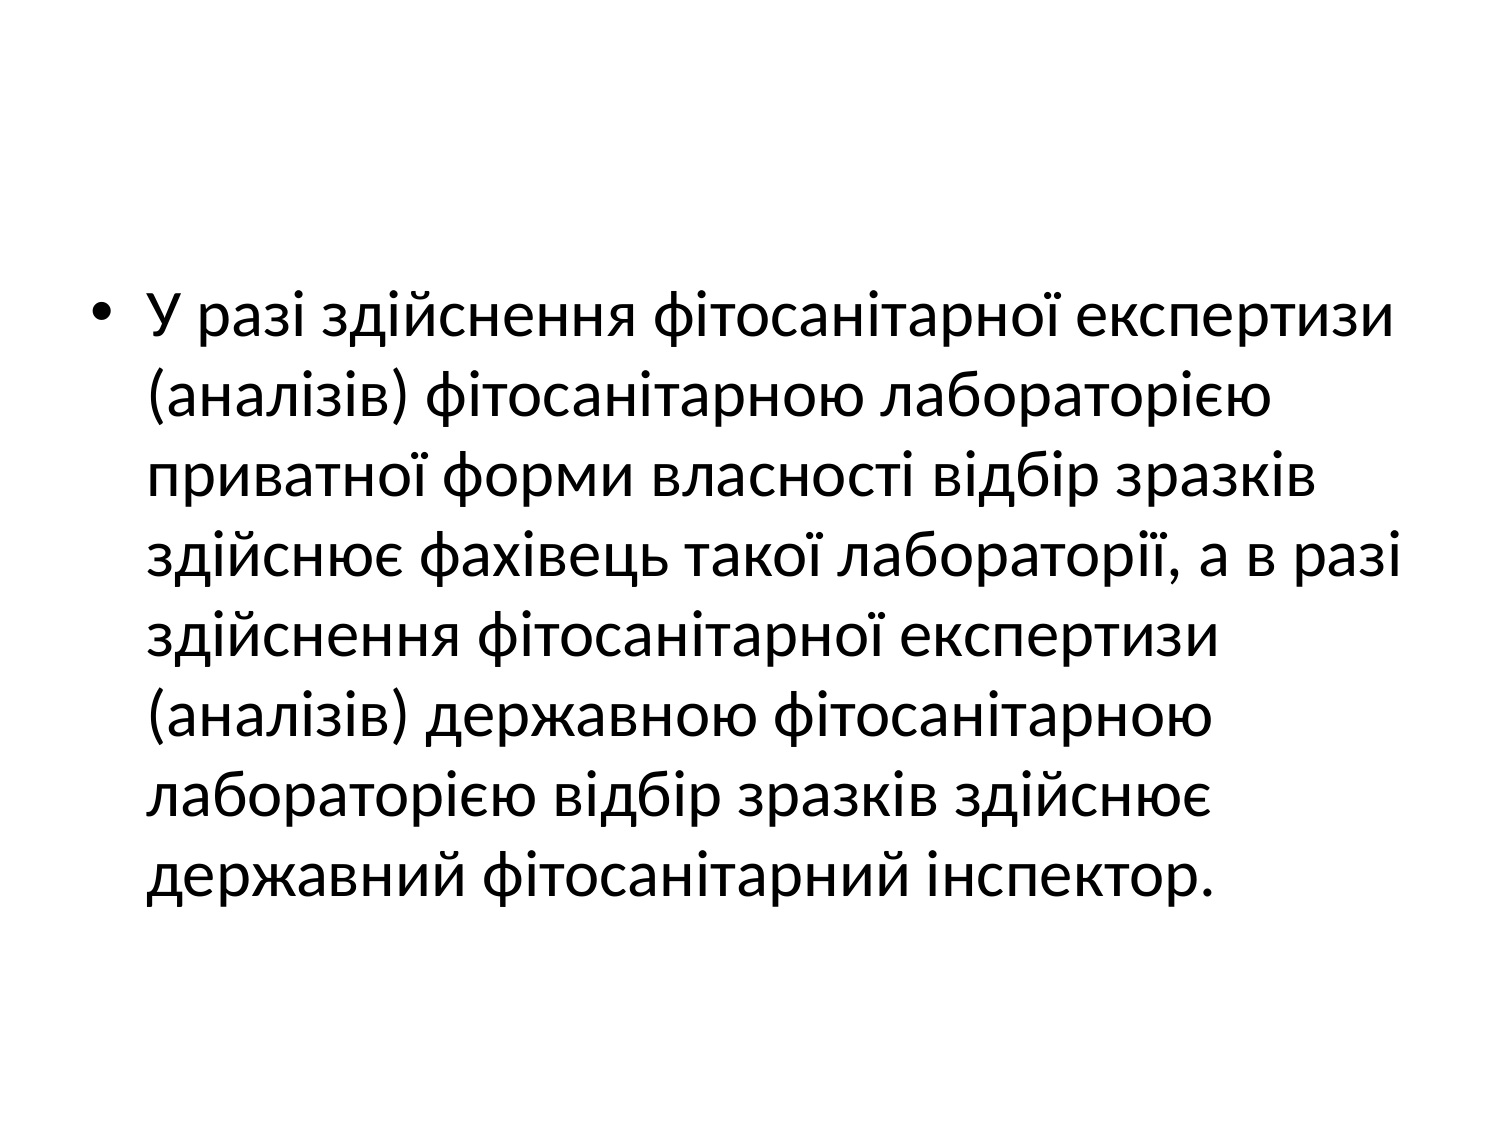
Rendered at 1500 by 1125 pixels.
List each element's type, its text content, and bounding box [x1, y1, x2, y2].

list У разі здійснення фітосанітарної експертизи (аналізів) фітосанітарною лабораторією приватної форми власності відбір зразків здійснює фахівець такої лабораторії, а в разі здійснення фітосанітарної експертизи (аналізів) державною фітосанітарною лабораторією відбір зразків здійснює державний фітосанітарний інспектор. [75, 262, 1425, 1005]
